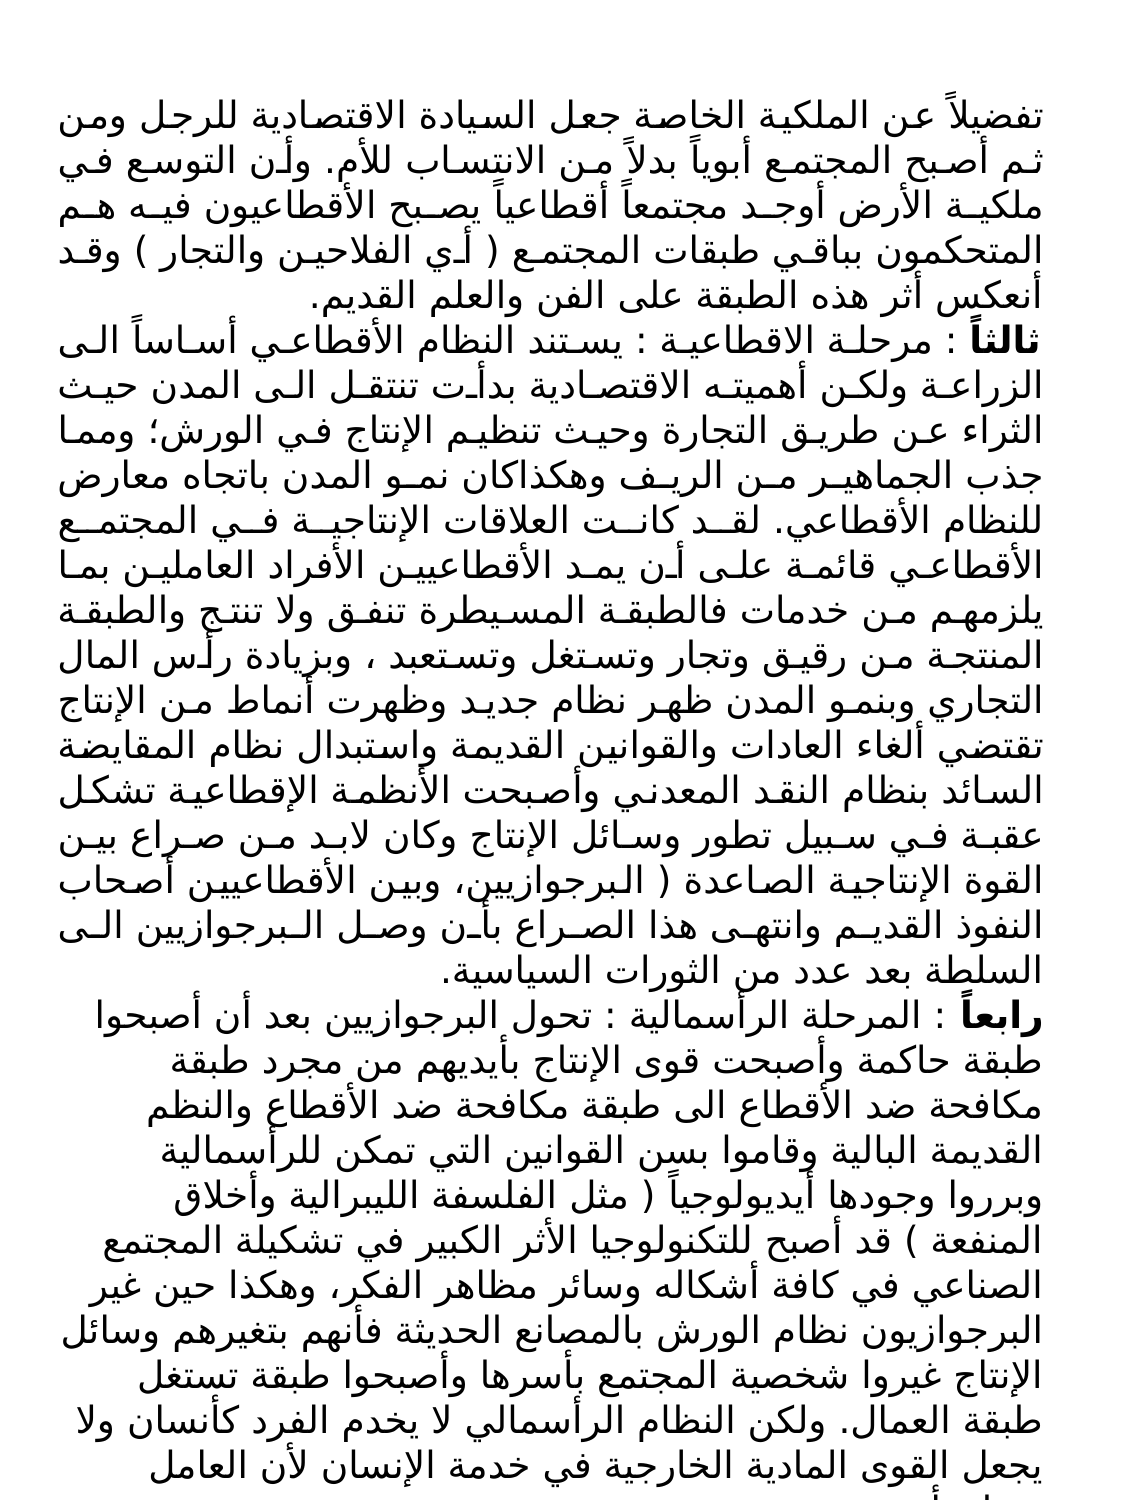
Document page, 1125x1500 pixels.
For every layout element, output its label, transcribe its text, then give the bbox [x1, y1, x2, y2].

text_box تفضيلاً عن الملكية الخاصة جعل السيادة الاقتصادية للرجل ومن ثم أصبح المجتمع أبوياً بدلاً من الانتساب للأم. وأن التوسع في ملكية الأرض أوجد مجتمعاً أقطاعياً يصبح الأقطاعيون فيه هم المتحكمون بباقي طبقات المجتمع ( أي الفلاحين والتجار ) وقد أنعكس أثر هذه الطبقة على الفن والعلم القديم. ثالثاً : مرحلة الاقطاعية : يستند النظام الأقطاعي أساساً الى الزراعة ولكن أهميته الاقتصادية بدأت تنتقل الى المدن حيث الثراء عن طريق التجارة وحيث تنظيم الإنتاج في الورش؛ ومما جذب الجماهير من الريف وهكذاكان نمو المدن باتجاه معارض للنظام الأقطاعي. لقد كانت العلاقات الإنتاجية في المجتمع الأقطاعي قائمة على أن يمد الأقطاعيين الأفراد العاملين بما يلزمهم من خدمات فالطبقة المسيطرة تنفق ولا تنتج والطبقة المنتجة من رقيق وتجار وتستغل وتستعبد ، وبزيادة رأس المال التجاري وبنمو المدن ظهر نظام جديد وظهرت أنماط من الإنتاج تقتضي ألغاء العادات والقوانين القديمة واستبدال نظام المقايضة السائد بنظام النقد المعدني وأصبحت الأنظمة الإقطاعية تشكل عقبة في سبيل تطور وسائل الإنتاج وكان لابد من صراع بين القوة الإنتاجية الصاعدة ( البرجوازيين، وبين الأقطاعيين أصحاب النفوذ القديم وانتهى هذا الصراع بأن وصل البرجوازيين الى السلطة بعد عدد من الثورات السياسية. رابعاً : المرحلة الرأسمالية : تحول البرجوازيين بعد أن أصبحوا طبقة حاكمة وأصبحت قوى الإنتاج بأيديهم من مجرد طبقة مكافحة ضد الأقطاع الى طبقة مكافحة ضد الأقطاع والنظم القديمة البالية وقاموا بسن القوانين التي تمكن للرأسمالية وبرروا وجودها أيديولوجياً ( مثل الفلسفة الليبرالية وأخلاق المنفعة ) قد أصبح للتكنولوجيا الأثر الكبير في تشكيلة المجتمع الصناعي في كافة أشكاله وسائر مظاهر الفكر، وهكذا حين غير البرجوازيون نظام الورش بالمصانع الحديثة فأنهم بتغيرهم وسائل الإنتاج غيروا شخصية المجتمع بأسرها وأصبحوا طبقة تستغل طبقة العمال. ولكن النظام الرأسمالي لا يخدم الفرد كأنسان ولا يجعل القوى المادية الخارجية في خدمة الإنسان لأن العامل يعمل بأجر زهيد يسد رمقه وربح [42, 83, 1059, 1500]
